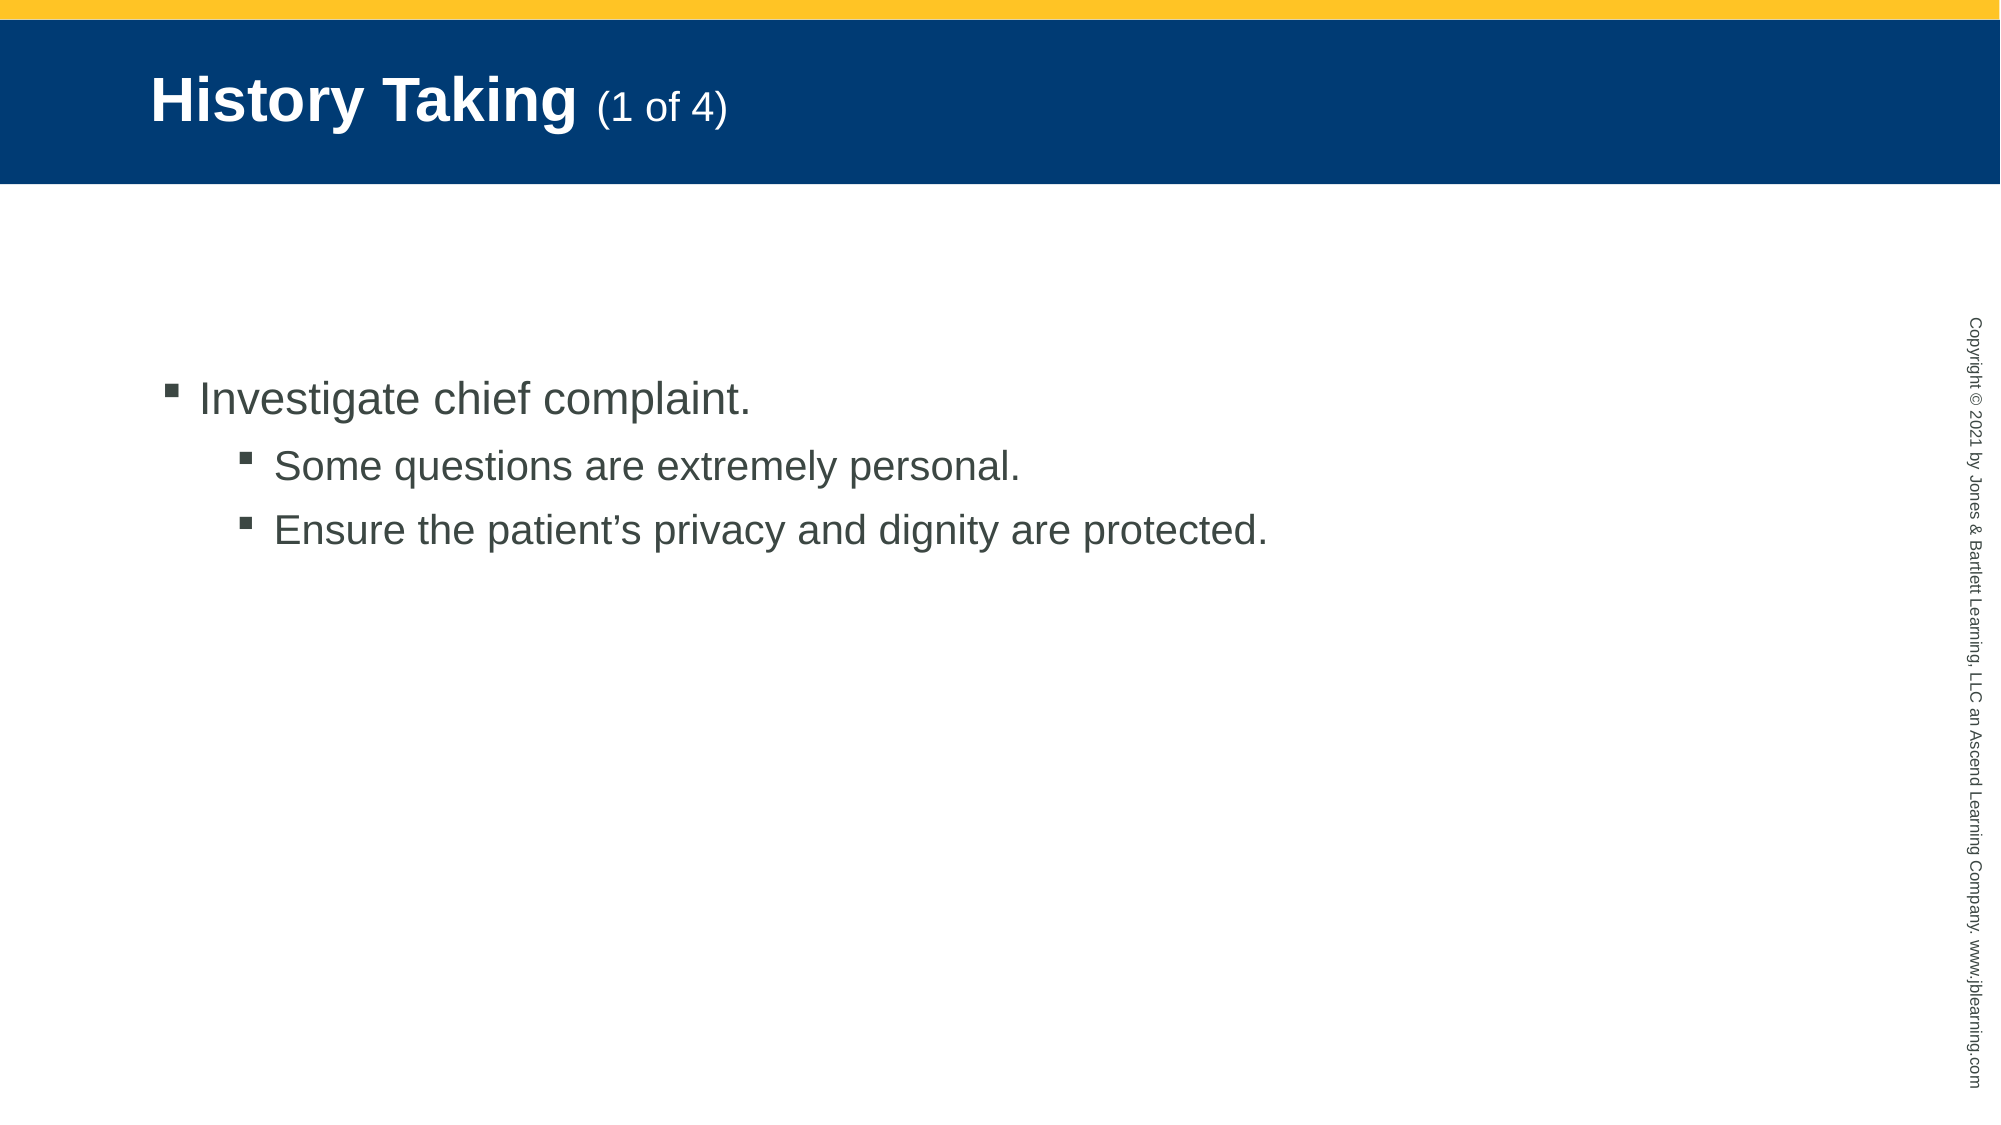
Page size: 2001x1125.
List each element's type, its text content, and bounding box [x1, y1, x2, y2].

title History Taking (1 of 4) [0, 19, 2000, 185]
list Investigate chief complaint. Some questions are extremely personal. Ensure the patient’s privacy and dignity are protected. [146, 361, 1859, 1016]
